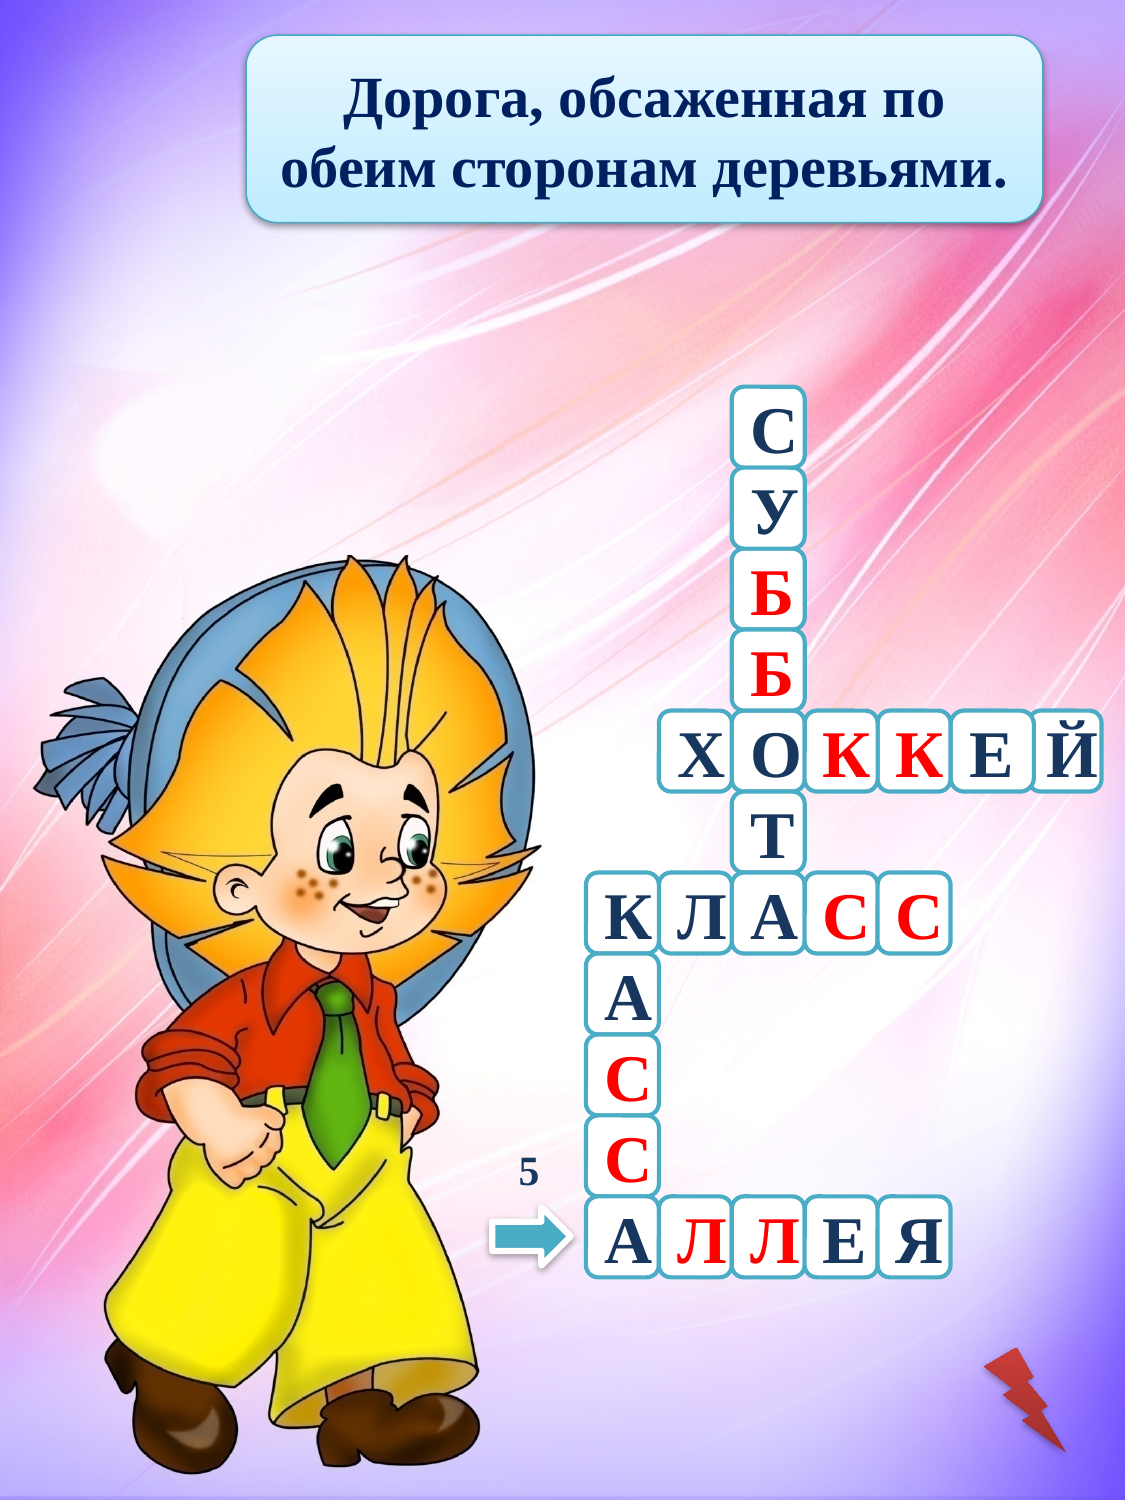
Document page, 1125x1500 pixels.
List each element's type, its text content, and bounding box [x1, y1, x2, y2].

text_box С [583, 1113, 661, 1196]
text_box Дорога, обсаженная по обеим сторонам деревьями. [245, 34, 1044, 224]
text_box С [802, 870, 877, 956]
text_box Е [802, 1194, 877, 1280]
text_box [984, 1347, 1067, 1454]
text_box У [729, 465, 807, 551]
text_box Х [656, 708, 734, 794]
text_box 5 [503, 1136, 539, 1202]
text_box Б [729, 549, 807, 629]
text_box Л [659, 870, 734, 956]
text_box О [732, 711, 804, 791]
text_box Е [951, 708, 1036, 794]
text_box Я [875, 1194, 953, 1280]
text_box С [583, 1032, 661, 1115]
text_box [489, 1204, 574, 1269]
text_box А [732, 870, 804, 956]
text_box А [583, 951, 661, 1034]
text_box А [583, 1194, 659, 1280]
text_box [647, 0, 774, 115]
picture [0, 0, 1125, 1500]
text_box К [802, 708, 880, 794]
text_box К [878, 708, 953, 794]
text_box К [583, 870, 661, 953]
text_box Л [656, 1194, 732, 1280]
text_box Л [729, 1194, 804, 1280]
text_box Б [729, 627, 807, 713]
text_box Й [1031, 708, 1104, 794]
text_box Т [729, 789, 807, 872]
text_box С [875, 870, 953, 956]
text_box С [729, 384, 807, 468]
